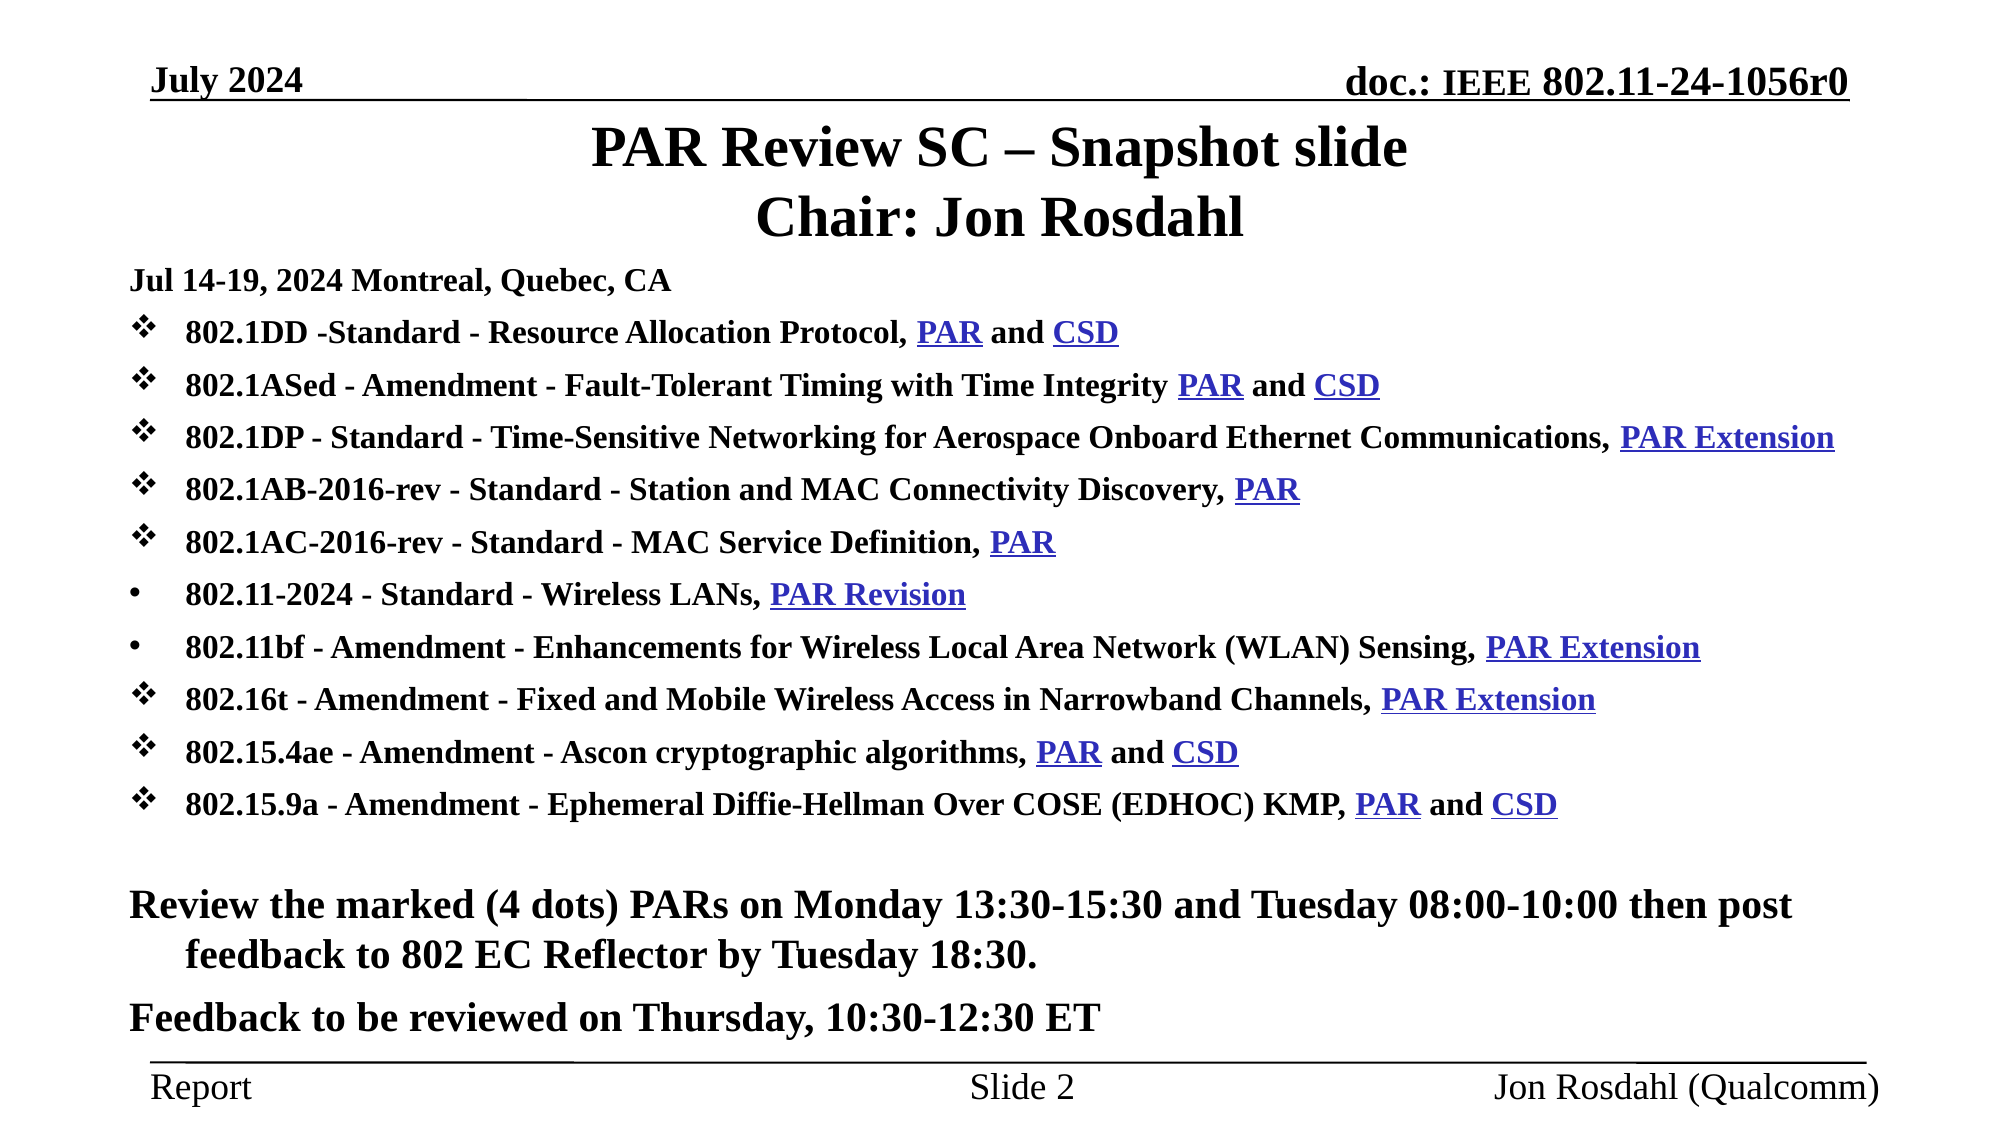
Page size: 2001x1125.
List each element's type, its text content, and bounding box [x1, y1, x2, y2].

slide_number Slide 2 [950, 1061, 1095, 1125]
footer Jon Rosdahl (Qualcomm) [1436, 1061, 1881, 1108]
title PAR Review SC – Snapshot slide Chair: Jon Rosdahl [149, 105, 1851, 250]
list Jul 14-19, 2024 Montreal, Quebec, CA 802.1DD -Standard - Resource Allocation Protocol, PAR and CSD 802.1ASed - Amendment - Fault-Tolerant Timing with Time Integrity PAR and CSD 802.1DP - Standard - Time-Sensitive Networking for Aerospace Onboard Ethernet Communications, PAR Extension 802.1AB-2016-rev - Standard - Station and MAC Connectivity Discovery, PAR 802.1AC-2016-rev - Standard - MAC Service Definition, PAR 802.11-2024 - Standard - Wireless LANs, PAR Revision 802.11bf - Amendment - Enhancements for Wireless Local Area Network (WLAN) Sensing, PAR Extension 802.16t - Amendment - Fixed and Mobile Wireless Access in Narrowband Channels, PAR Extension 802.15.4ae - Amendment - Ascon cryptographic algorithms, PAR and CSD 802.15.9a - Amendment - Ephemeral Diffie-Hellman Over COSE (EDHOC) KMP, PAR and CSD Review the marked (4 dots) PARs on Monday 13:30-15:30 and Tuesday 08:00-10:00 then post feedback to 802 EC Reflector by Tuesday 18:30. Feedback to be reviewed on Thursday, 10:30-12:30 ET [113, 250, 1898, 1063]
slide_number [149, 49, 431, 100]
